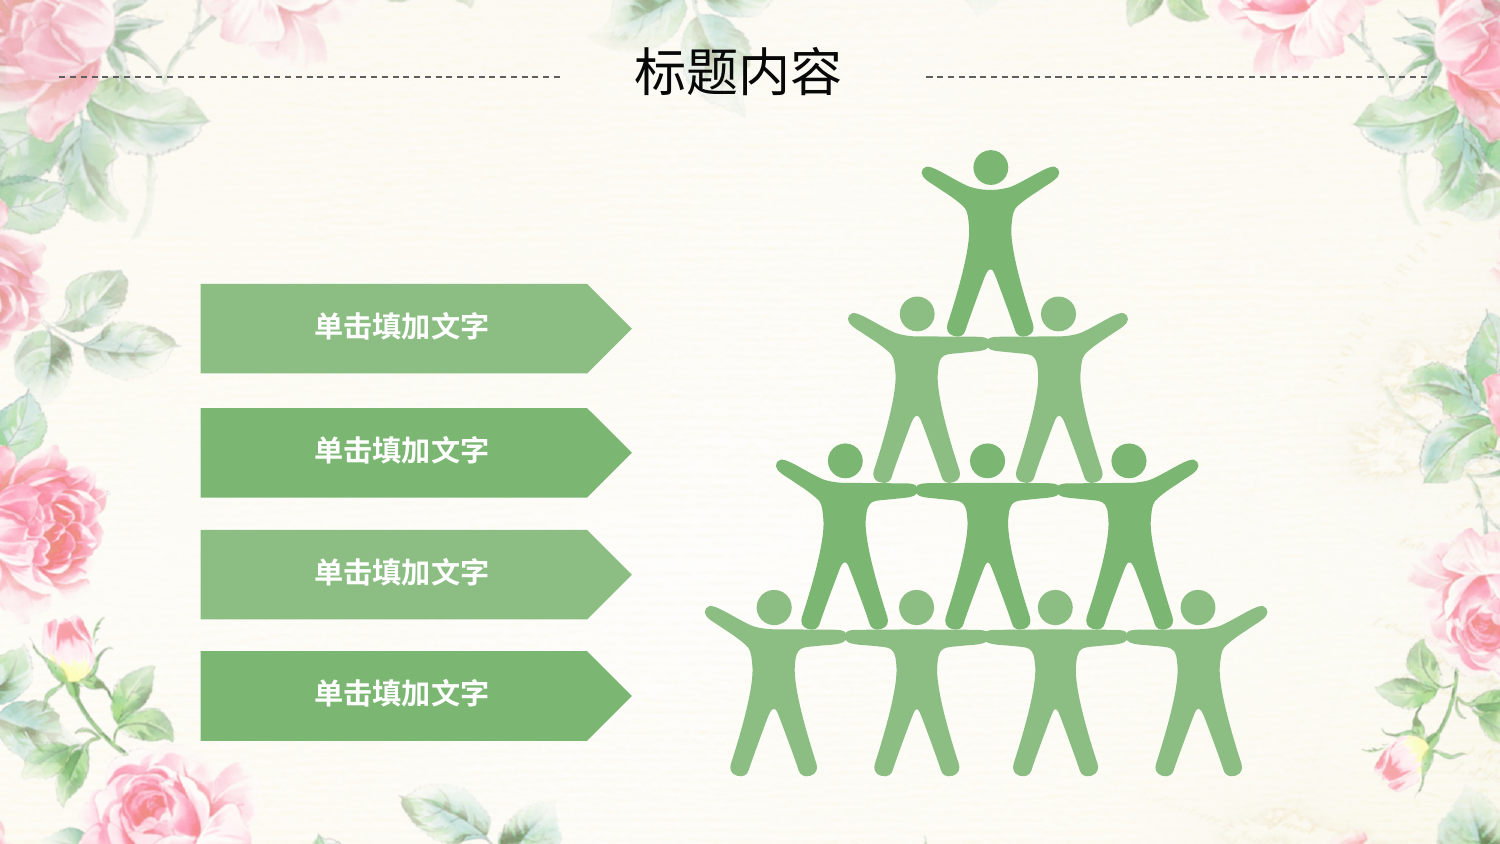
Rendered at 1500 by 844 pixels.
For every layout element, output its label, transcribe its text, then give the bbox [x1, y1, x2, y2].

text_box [773, 443, 1201, 632]
picture [0, 0, 1500, 844]
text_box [845, 296, 1131, 485]
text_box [200, 529, 633, 620]
text_box 标题内容 [608, 32, 868, 110]
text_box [200, 407, 633, 498]
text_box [919, 149, 1062, 339]
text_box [200, 650, 633, 741]
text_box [702, 589, 1270, 778]
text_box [200, 283, 633, 374]
